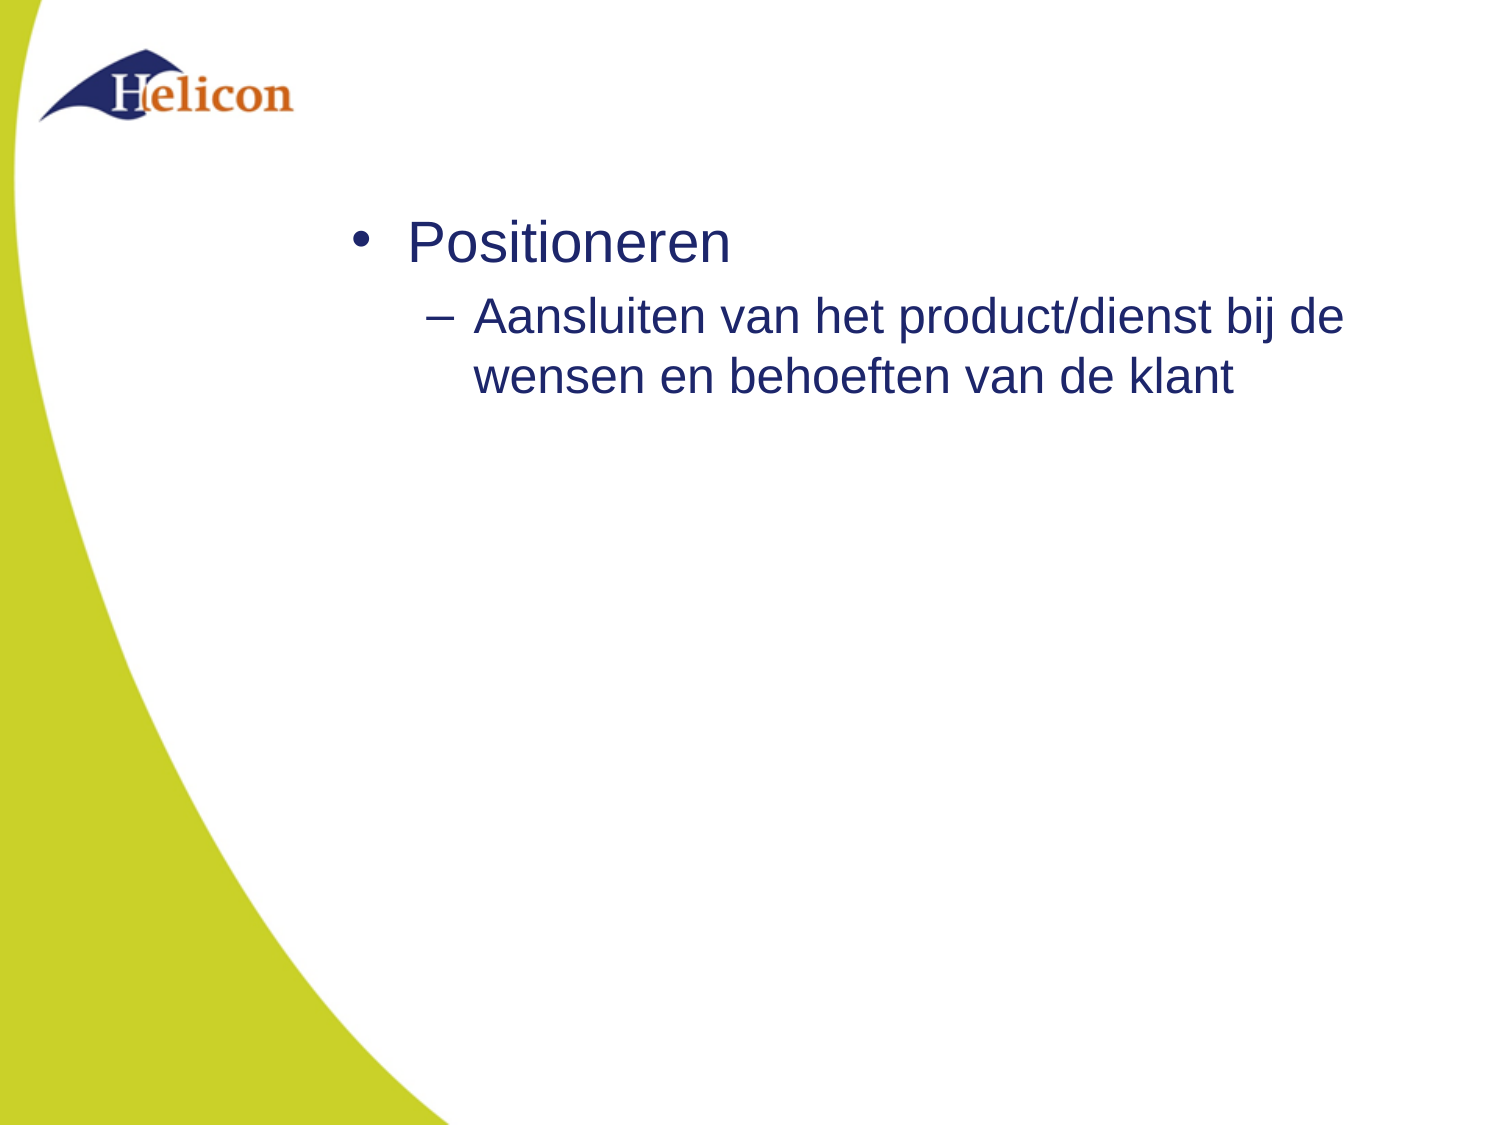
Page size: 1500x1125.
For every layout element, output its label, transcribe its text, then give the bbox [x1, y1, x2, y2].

list Positioneren Aansluiten van het product/dienst bij de wensen en behoeften van de klant [336, 196, 1425, 1005]
picture [0, 0, 1500, 1125]
